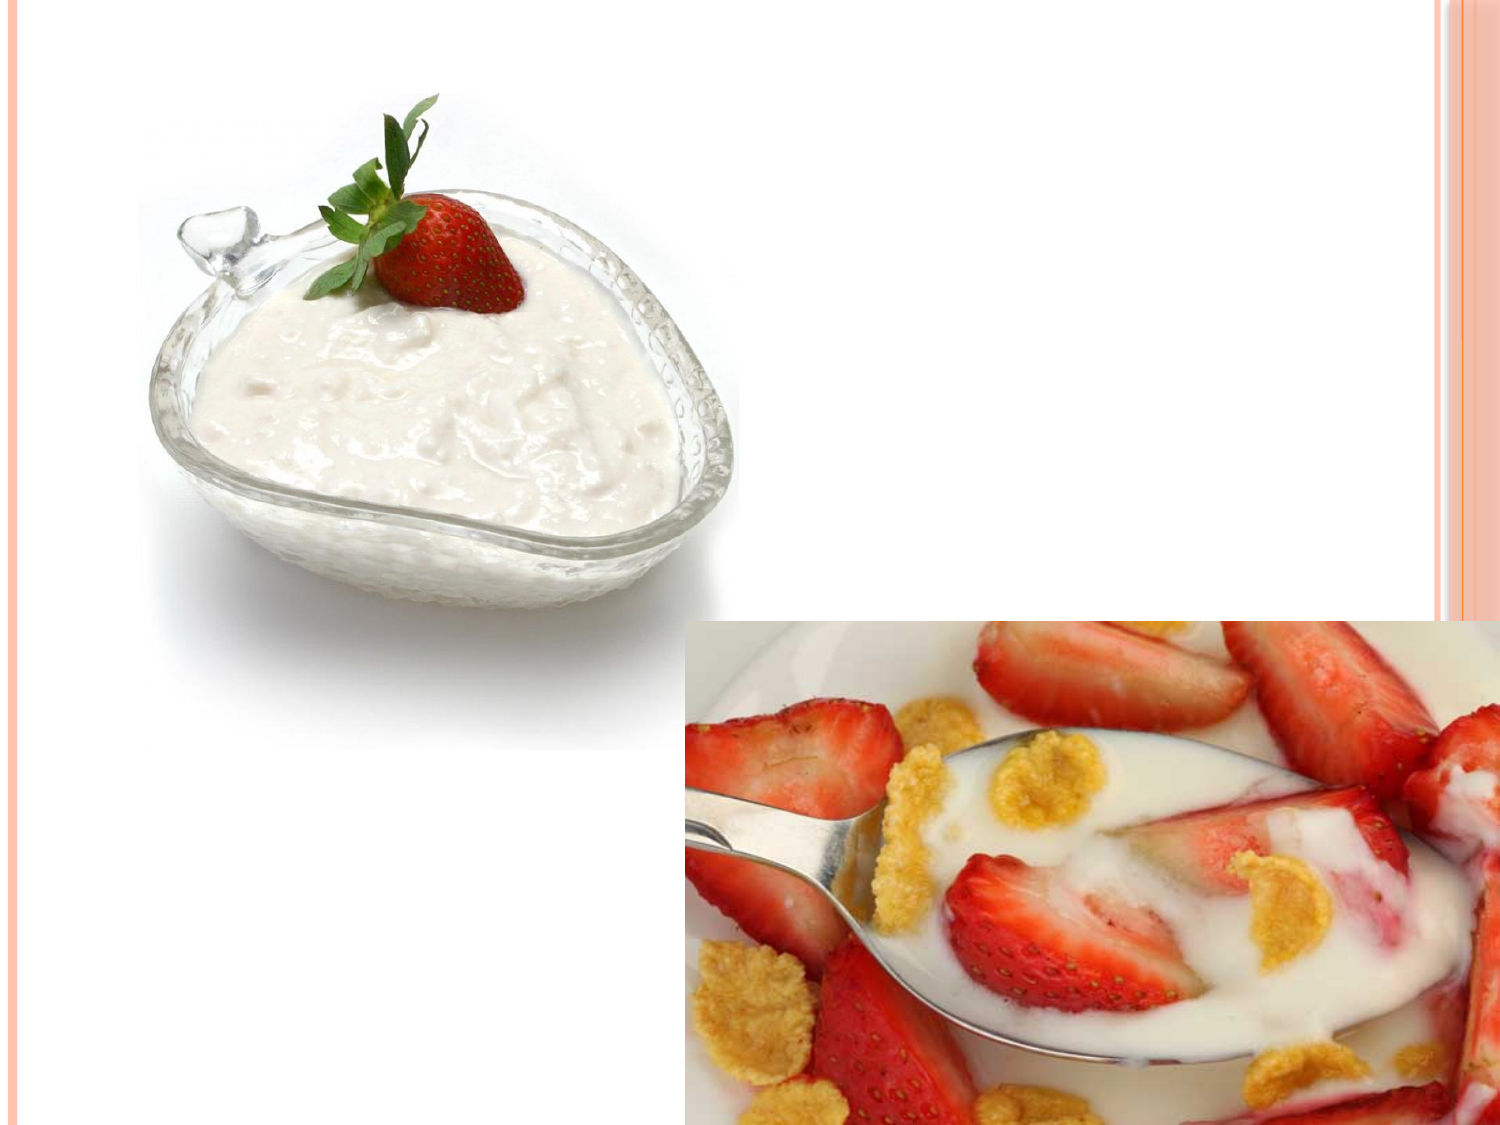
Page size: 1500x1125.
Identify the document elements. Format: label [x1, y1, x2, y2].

picture [34, 93, 1500, 1125]
